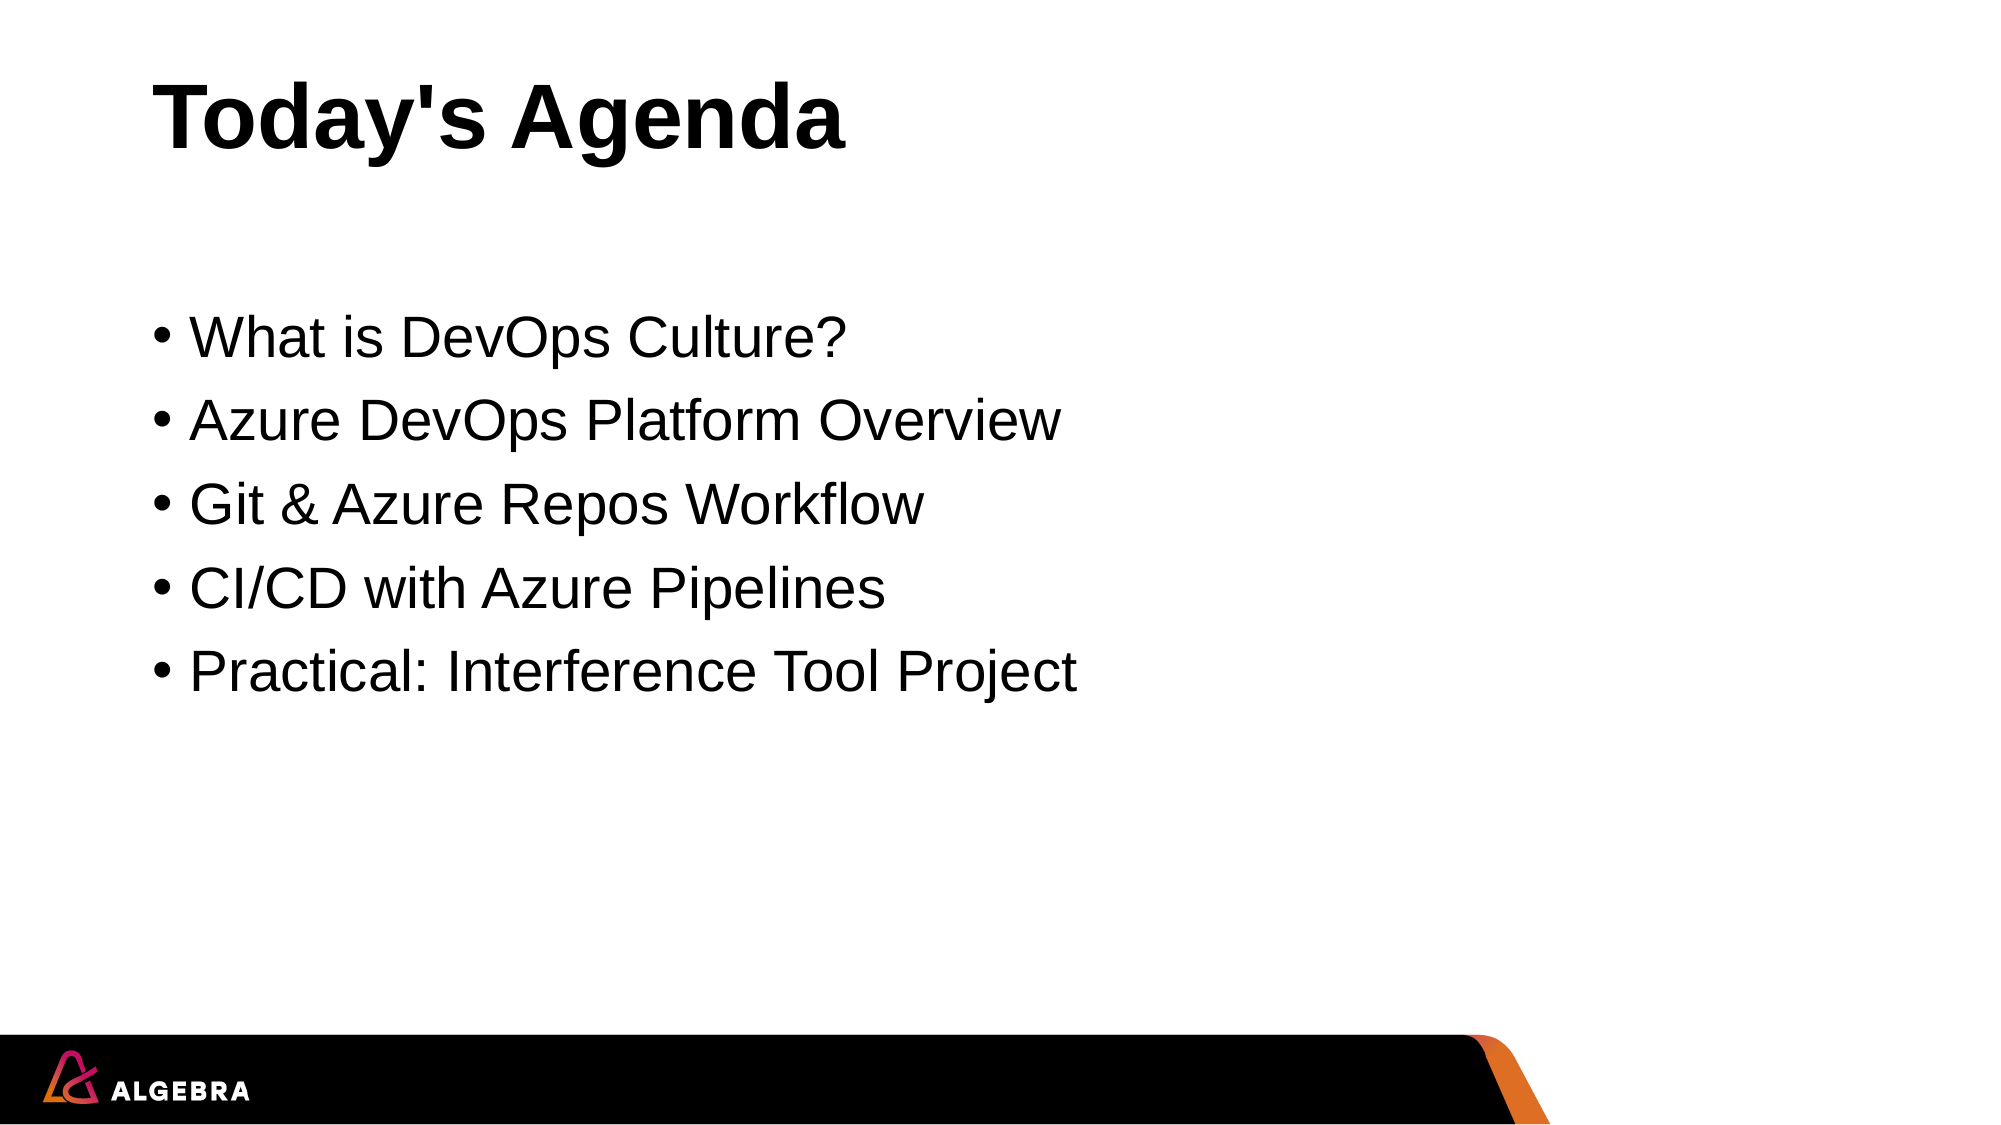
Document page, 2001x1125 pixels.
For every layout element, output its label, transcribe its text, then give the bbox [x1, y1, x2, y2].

picture [0, 1034, 1733, 1125]
list What is DevOps Culture? Azure DevOps Platform Overview Git & Azure Repos Workflow CI/CD with Azure Pipelines Practical: Interference Tool Project [137, 299, 1863, 1014]
title Today's Agenda [137, 59, 1863, 278]
